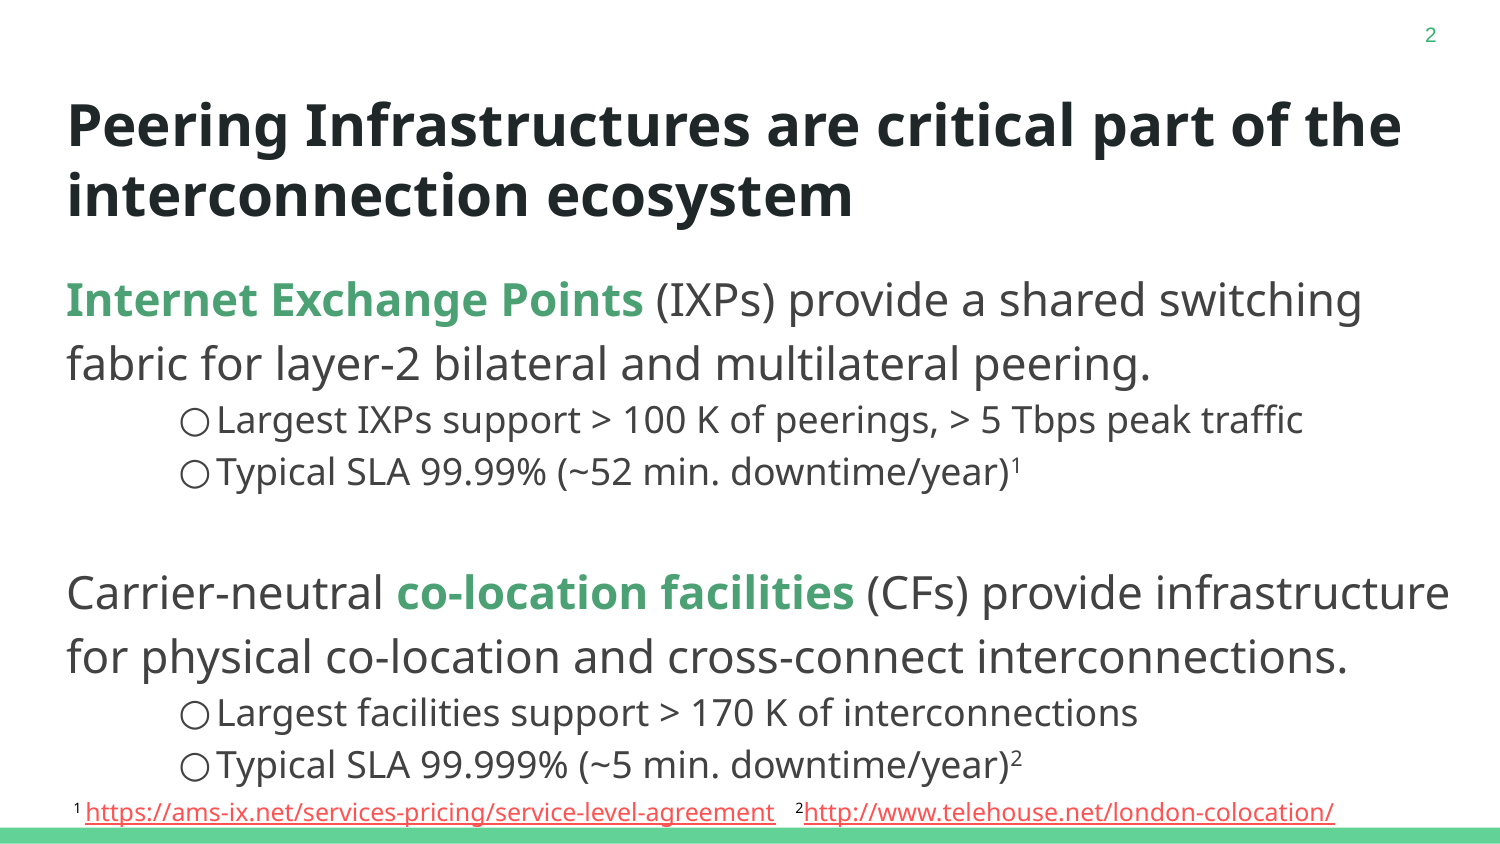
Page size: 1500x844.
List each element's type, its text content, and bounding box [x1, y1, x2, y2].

list Internet Exchange Points (IXPs) provide a shared switching fabric for layer-2 bilateral and multilateral peering. Largest IXPs support > 100 K of peerings, > 5 Tbps peak traffic Typical SLA 99.99% (~52 min. downtime/year)1 Carrier-neutral co-location facilities (CFs) provide infrastructure for physical co-location and cross-connect interconnections. Largest facilities support > 170 K of interconnections Typical SLA 99.999% (~5 min. downtime/year)2 [51, 247, 1469, 797]
slide_number 2 [1410, 2, 1500, 67]
text_box 1 https://ams-ix.net/services-pricing/service-level-agreement 2http://www.telehouse.net/london-colocation/ [58, 791, 1378, 828]
title Peering Infrastructures are critical part of the interconnection ecosystem [51, 72, 1476, 167]
